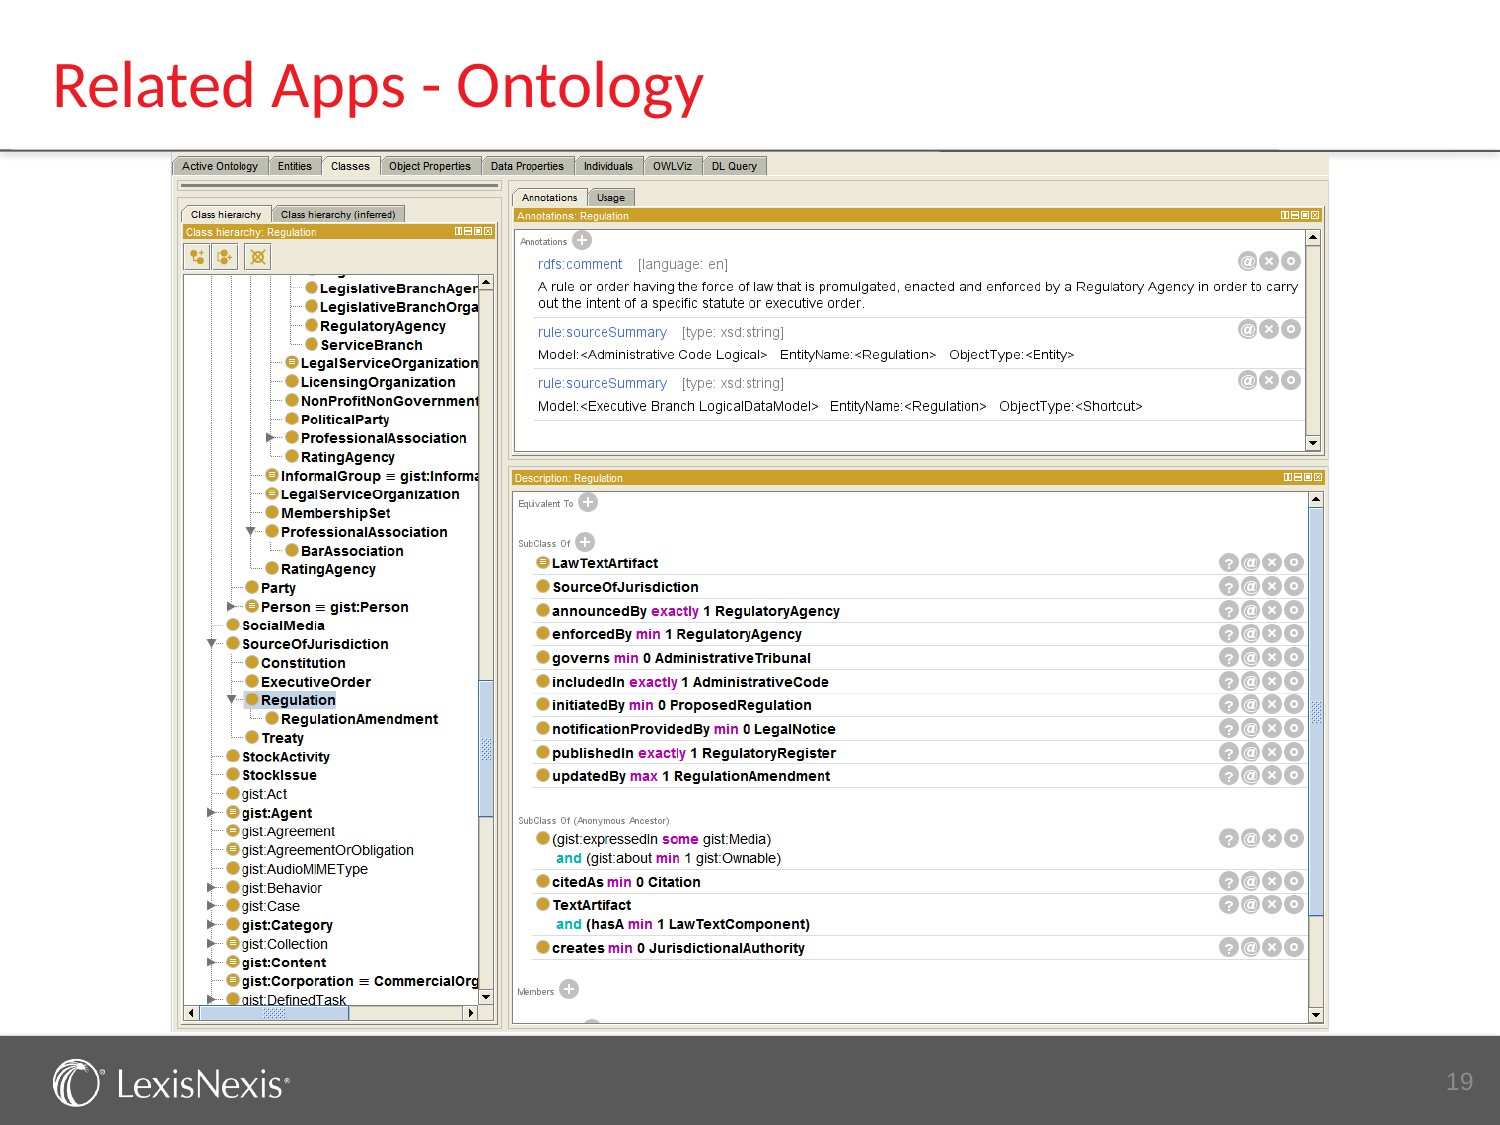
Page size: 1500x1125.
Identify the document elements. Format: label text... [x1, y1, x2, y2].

picture [171, 151, 1329, 1033]
title Related Apps - Ontology [37, 37, 1463, 138]
picture [50, 1056, 292, 1109]
